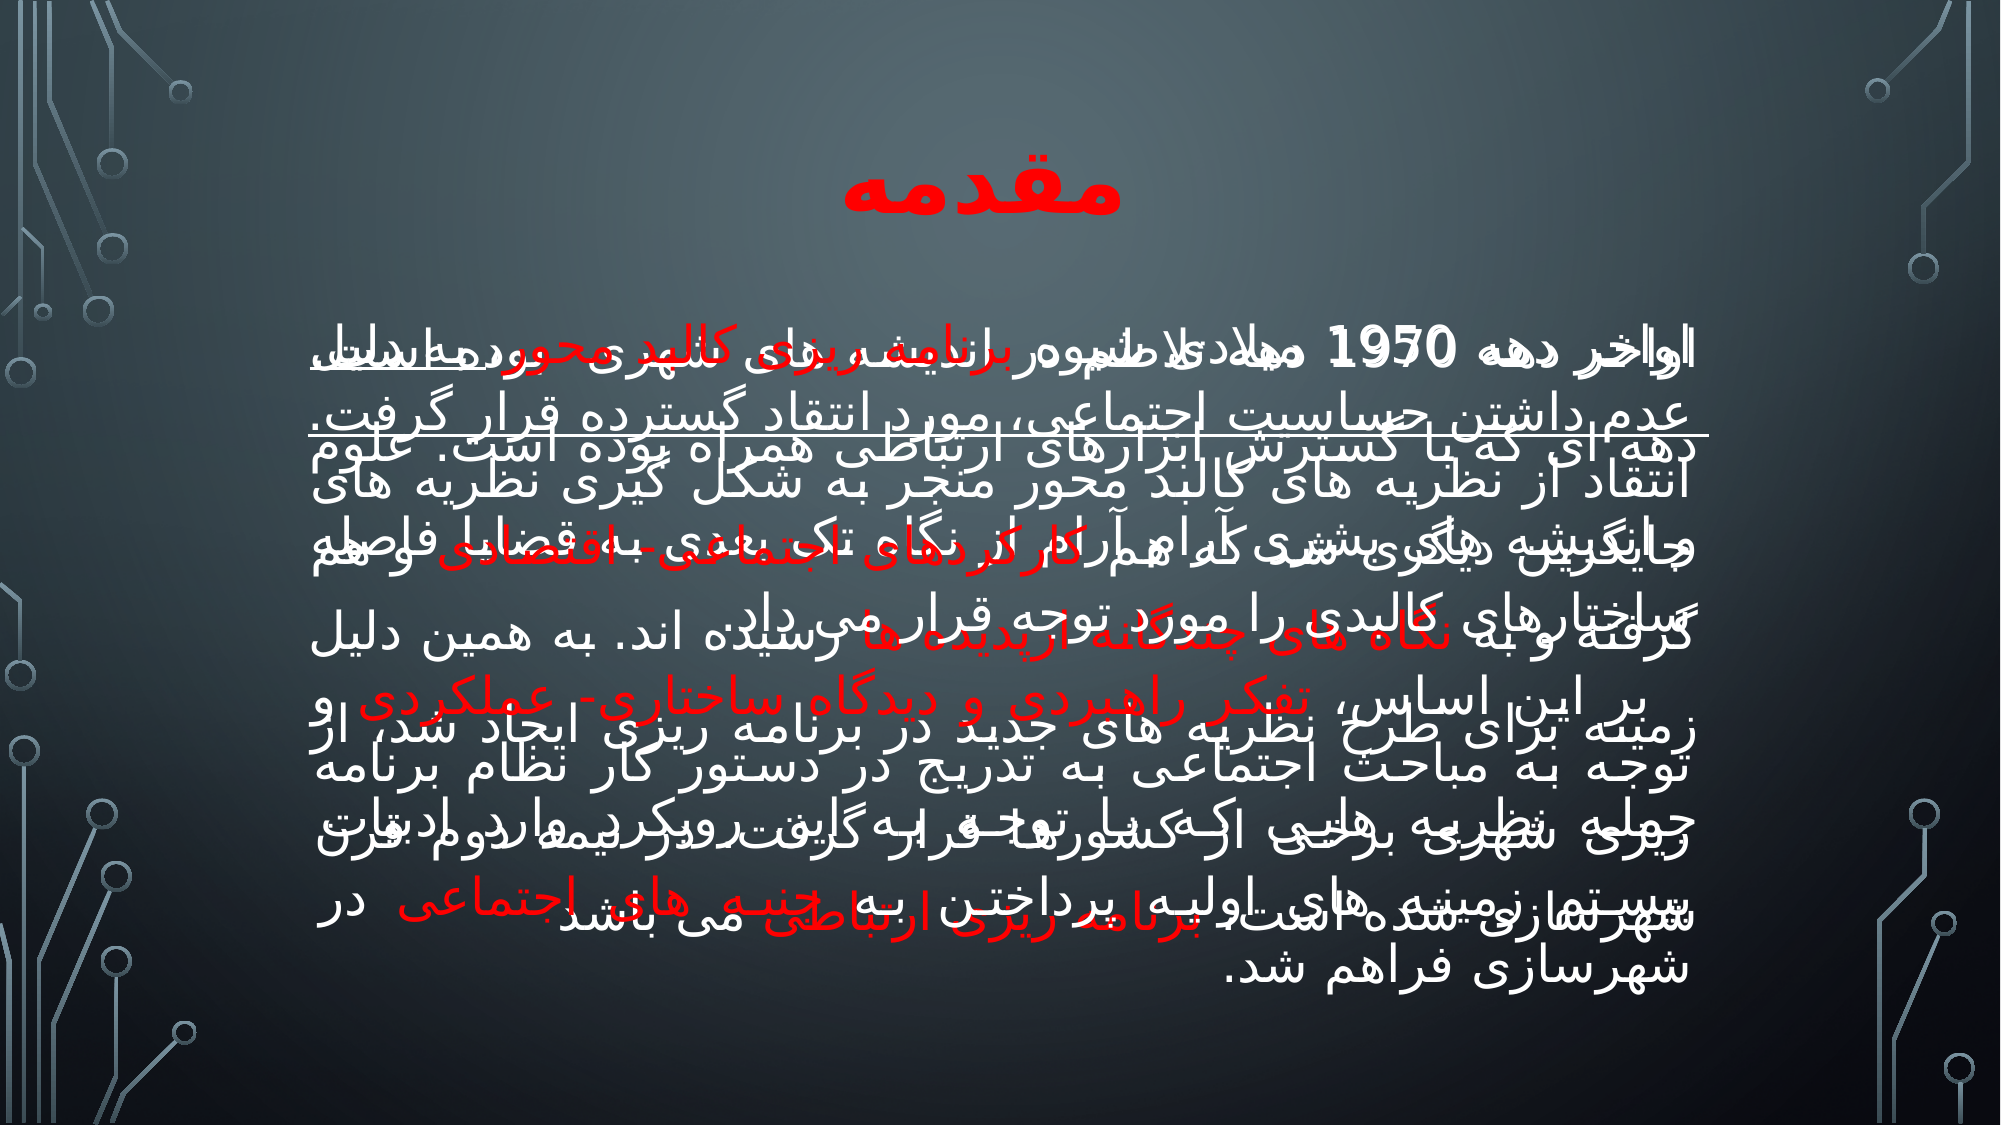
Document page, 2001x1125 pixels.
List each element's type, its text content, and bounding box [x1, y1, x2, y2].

text_box اواخر دهه 1970 دهه تلاطم در اندیشه های شهری بوده است. دهه ای که با گسترش ابزارهای ارتباطی همراه بوده است. علوم و اندیشه های بشری آرام آرام از نگاه تک بعدی به قضایا فاصله گرفته و به نگاه های چندگانه ازپدیده ها رسیده اند. به همین دلیل زمینه برای طرح نظریه های جدید در برنامه ریزی ایجاد شد، از جمله نظریه هایی که با توجه به این رویکرد وارد ادبیات شهرسازی شده است، برنامه ریزی ارتباطی می باشد [292, 277, 1864, 1090]
text_box مقدمه [324, 89, 1675, 277]
text_box اواخر دهه 1950 میلادی شیوه برنامه ریزی کالبد محور، به دلیل عدم داشتن حساسیت اجتماعی، مورد انتقاد گسترده قرار گرفت. انتقاد از نظریه های کالبد محور منجر به شکل گیری نظریه های جایگزین دیگری شد که هم کارکردهای اجتماعی- اقتصادی و هم ساختارهای کالبدی را مورد توجه قرار می داد. بر این اساس، تفکر راهبردی و دیدگاه ساختاری- عملکردی و توجه به مباحث اجتماعی به تدریج در دستور کار نظام برنامه ریزی شهری برخی از کشورها قرار گرفت. در نیمه دوم قرن بیستم زمینه های اولیه پرداختن به جنبه های اجتماعی در شهرسازی فراهم شد. [292, 299, 1708, 1000]
